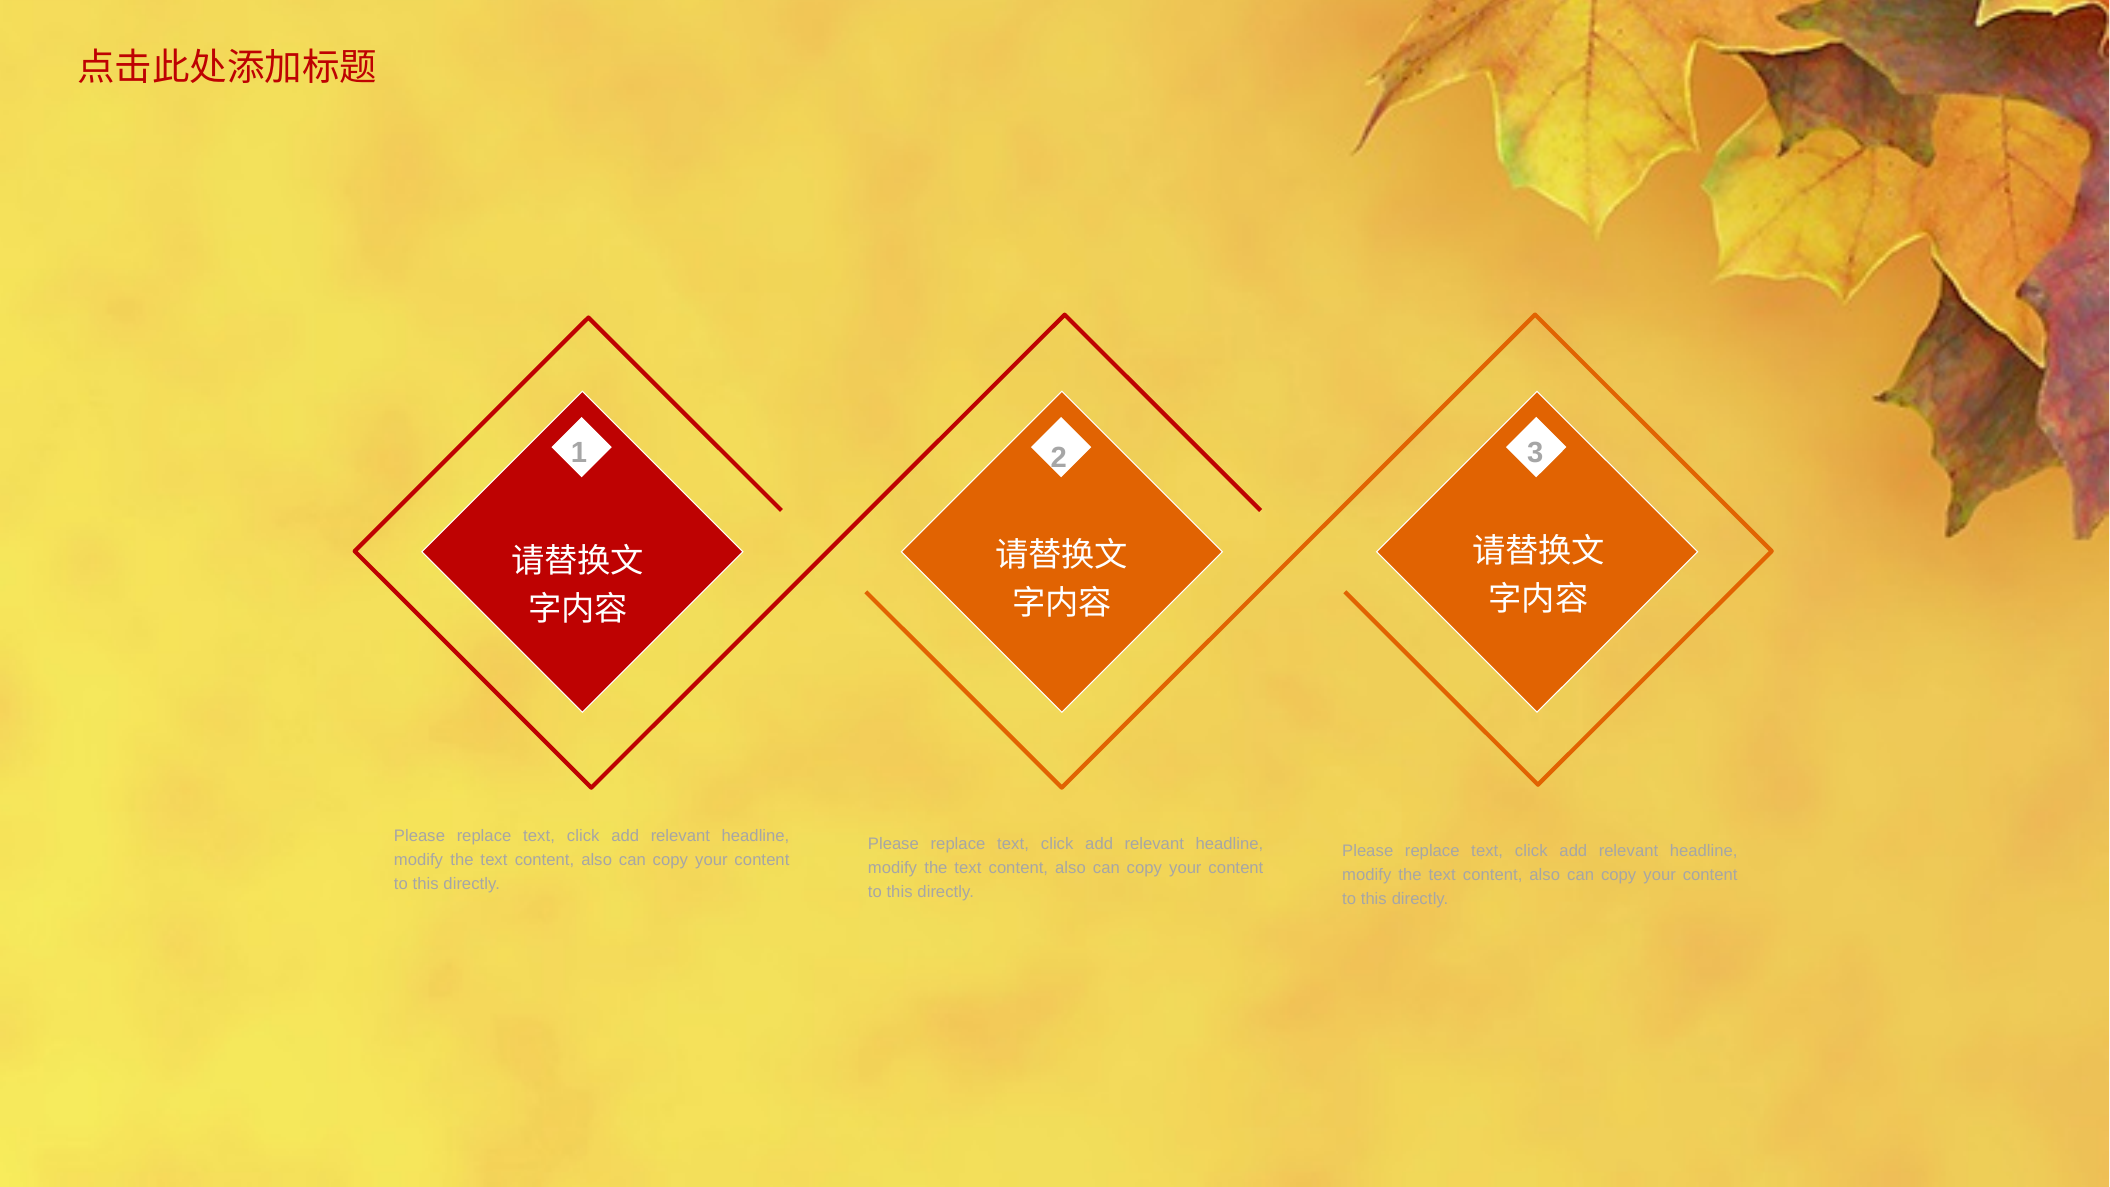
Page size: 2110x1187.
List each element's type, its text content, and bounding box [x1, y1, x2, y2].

text_box Please replace text, click add relevant headline, modify the text content, also can copy your content to this directly. [393, 821, 790, 893]
picture [0, 0, 2110, 1187]
text_box Please replace text, click add relevant headline, modify the text content, also can copy your content to this directly. [1342, 835, 1739, 908]
text_box Please replace text, click add relevant headline, modify the text content, also can copy your content to this directly. [867, 828, 1265, 901]
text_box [354, 314, 1772, 788]
text_box 点击此处添加标题 [62, 35, 417, 94]
